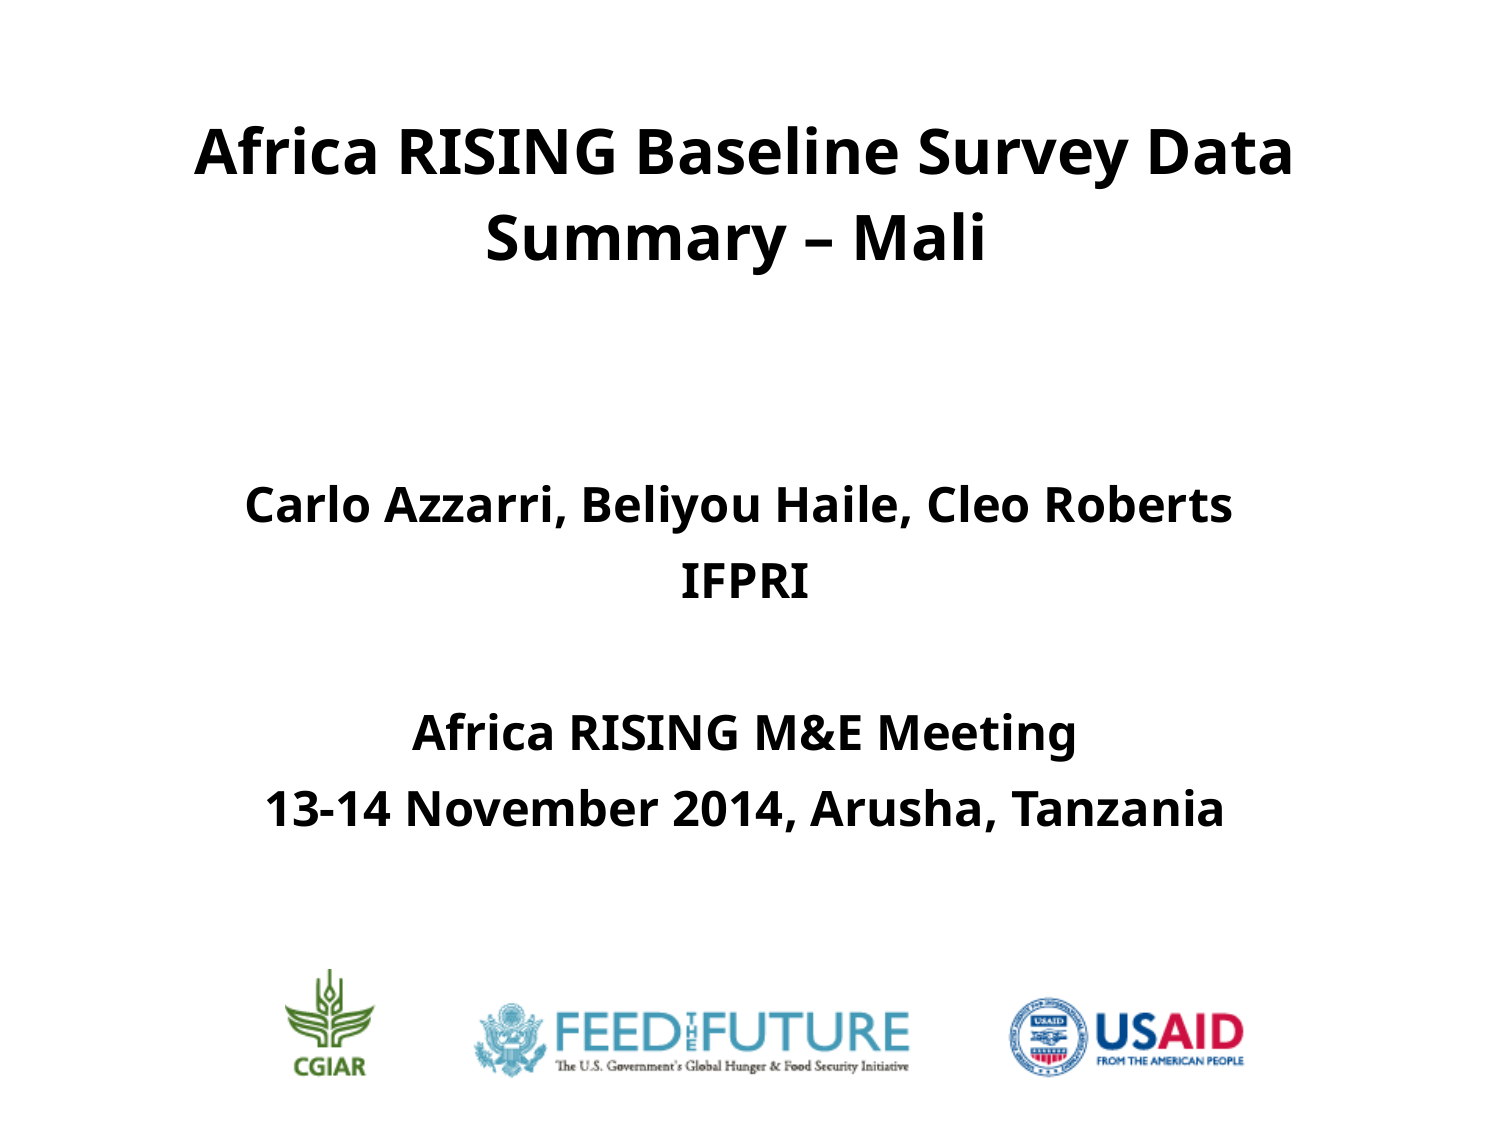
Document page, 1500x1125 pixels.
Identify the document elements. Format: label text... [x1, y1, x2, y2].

picture [285, 969, 1245, 1079]
list Africa RISING Baseline Survey Data Summary – Mali [18, 99, 1457, 288]
list Carlo Azzarri, Beliyou Haile, Cleo Roberts IFPRI Africa RISING M&E Meeting 13-14 November 2014, Arusha, Tanzania [125, 387, 1350, 850]
